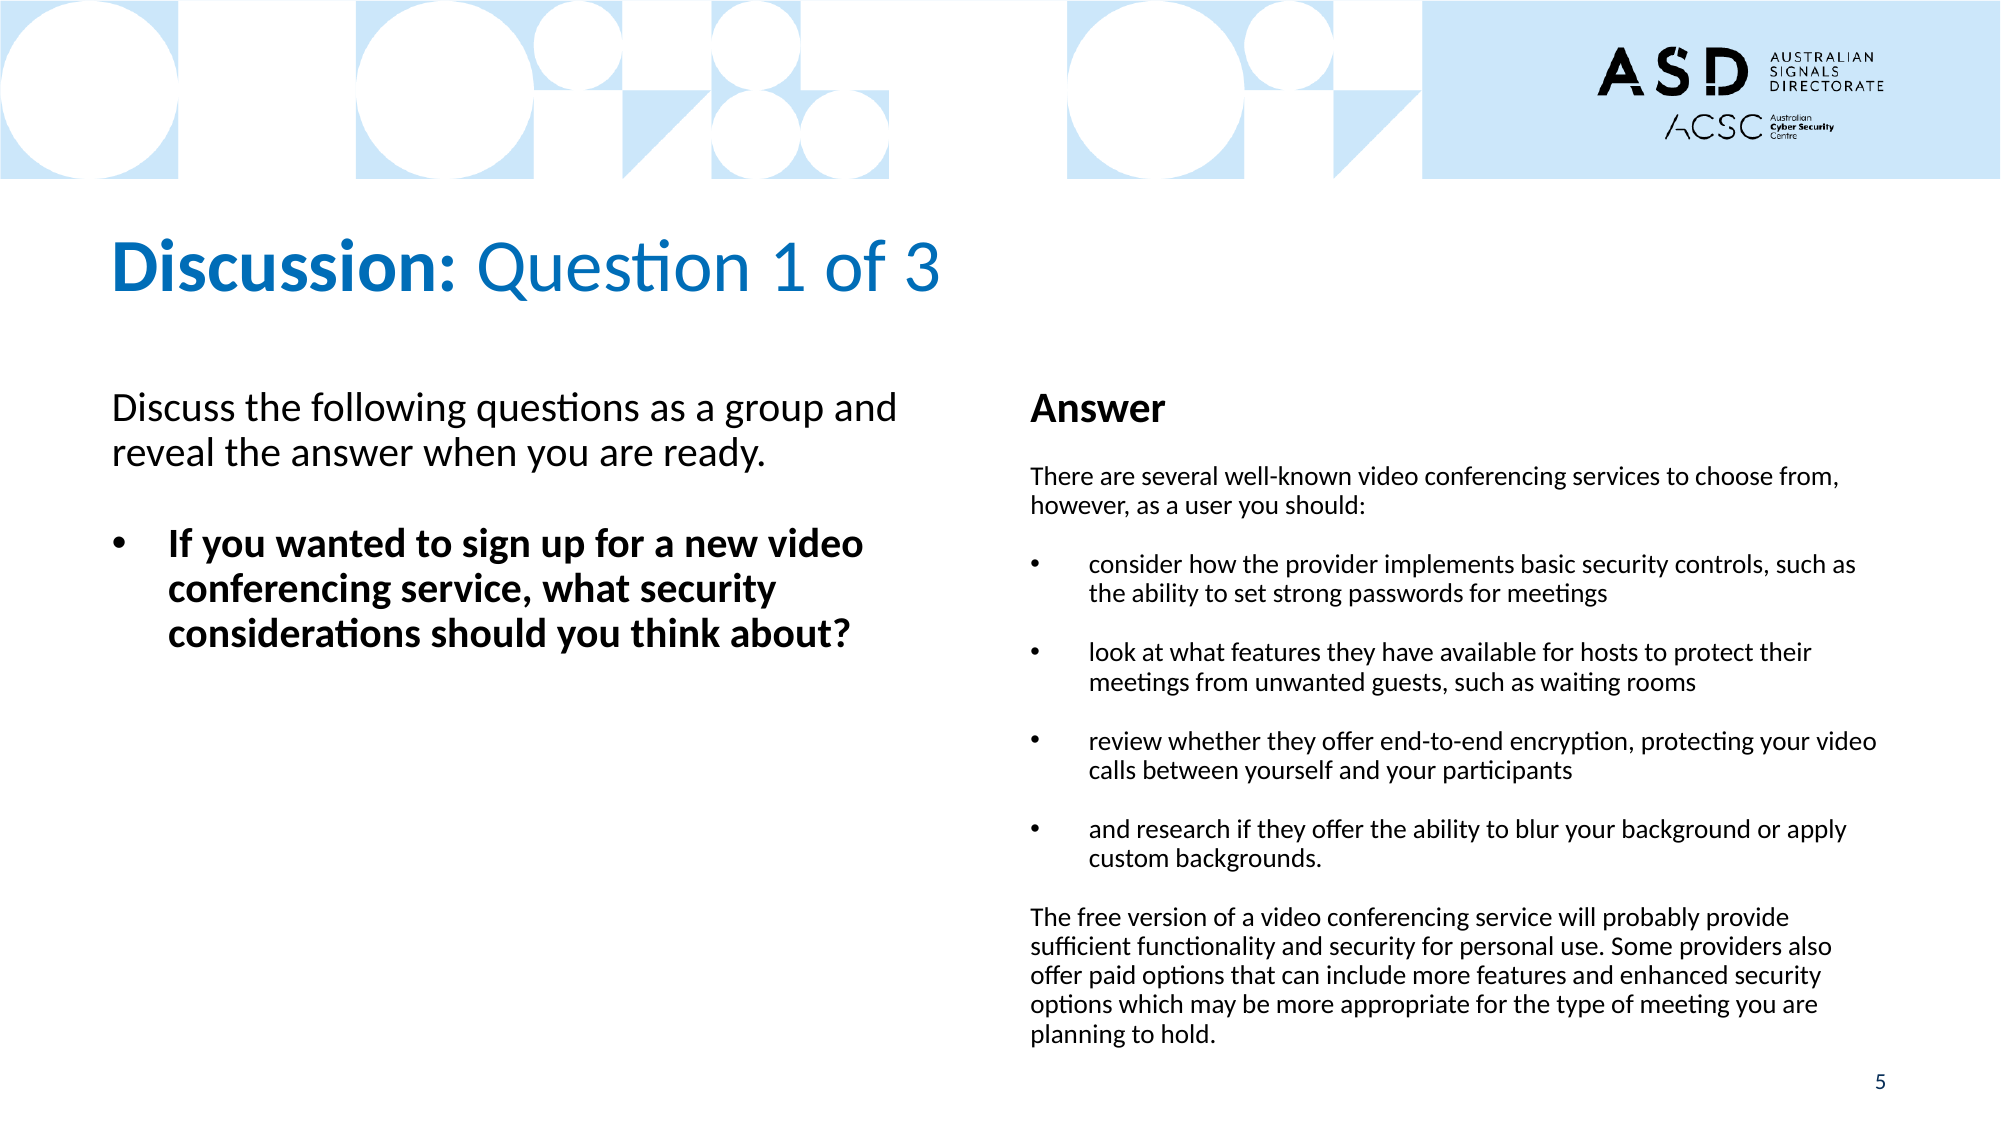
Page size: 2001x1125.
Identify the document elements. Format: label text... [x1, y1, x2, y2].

list Discuss the following questions as a group and reveal the answer when you are ready. If you wanted to sign up for a new video conferencing service, what security considerations should you think about? [96, 378, 983, 1007]
list Answer There are several well-known video conferencing services to choose from, however, as a user you should: consider how the provider implements basic security controls, such as the ability to set strong passwords for meetings look at what features they have available for hosts to protect their meetings from unwanted guests, such as waiting rooms review whether they offer end-to-end encryption, protecting your video calls between yourself and your participants and research if they offer the ability to blur your background or apply custom backgrounds. The free version of a video conferencing service will probably provide sufficient functionality and security for personal use. Some providers also offer paid options that can include more features and enhanced security options which may be more appropriate for the type of meeting you are planning to hold. [1015, 378, 1902, 1064]
picture [0, 0, 2001, 179]
slide_number 5 [1799, 1064, 1902, 1111]
title Discussion: Question 1 of 3 [96, 207, 1902, 328]
